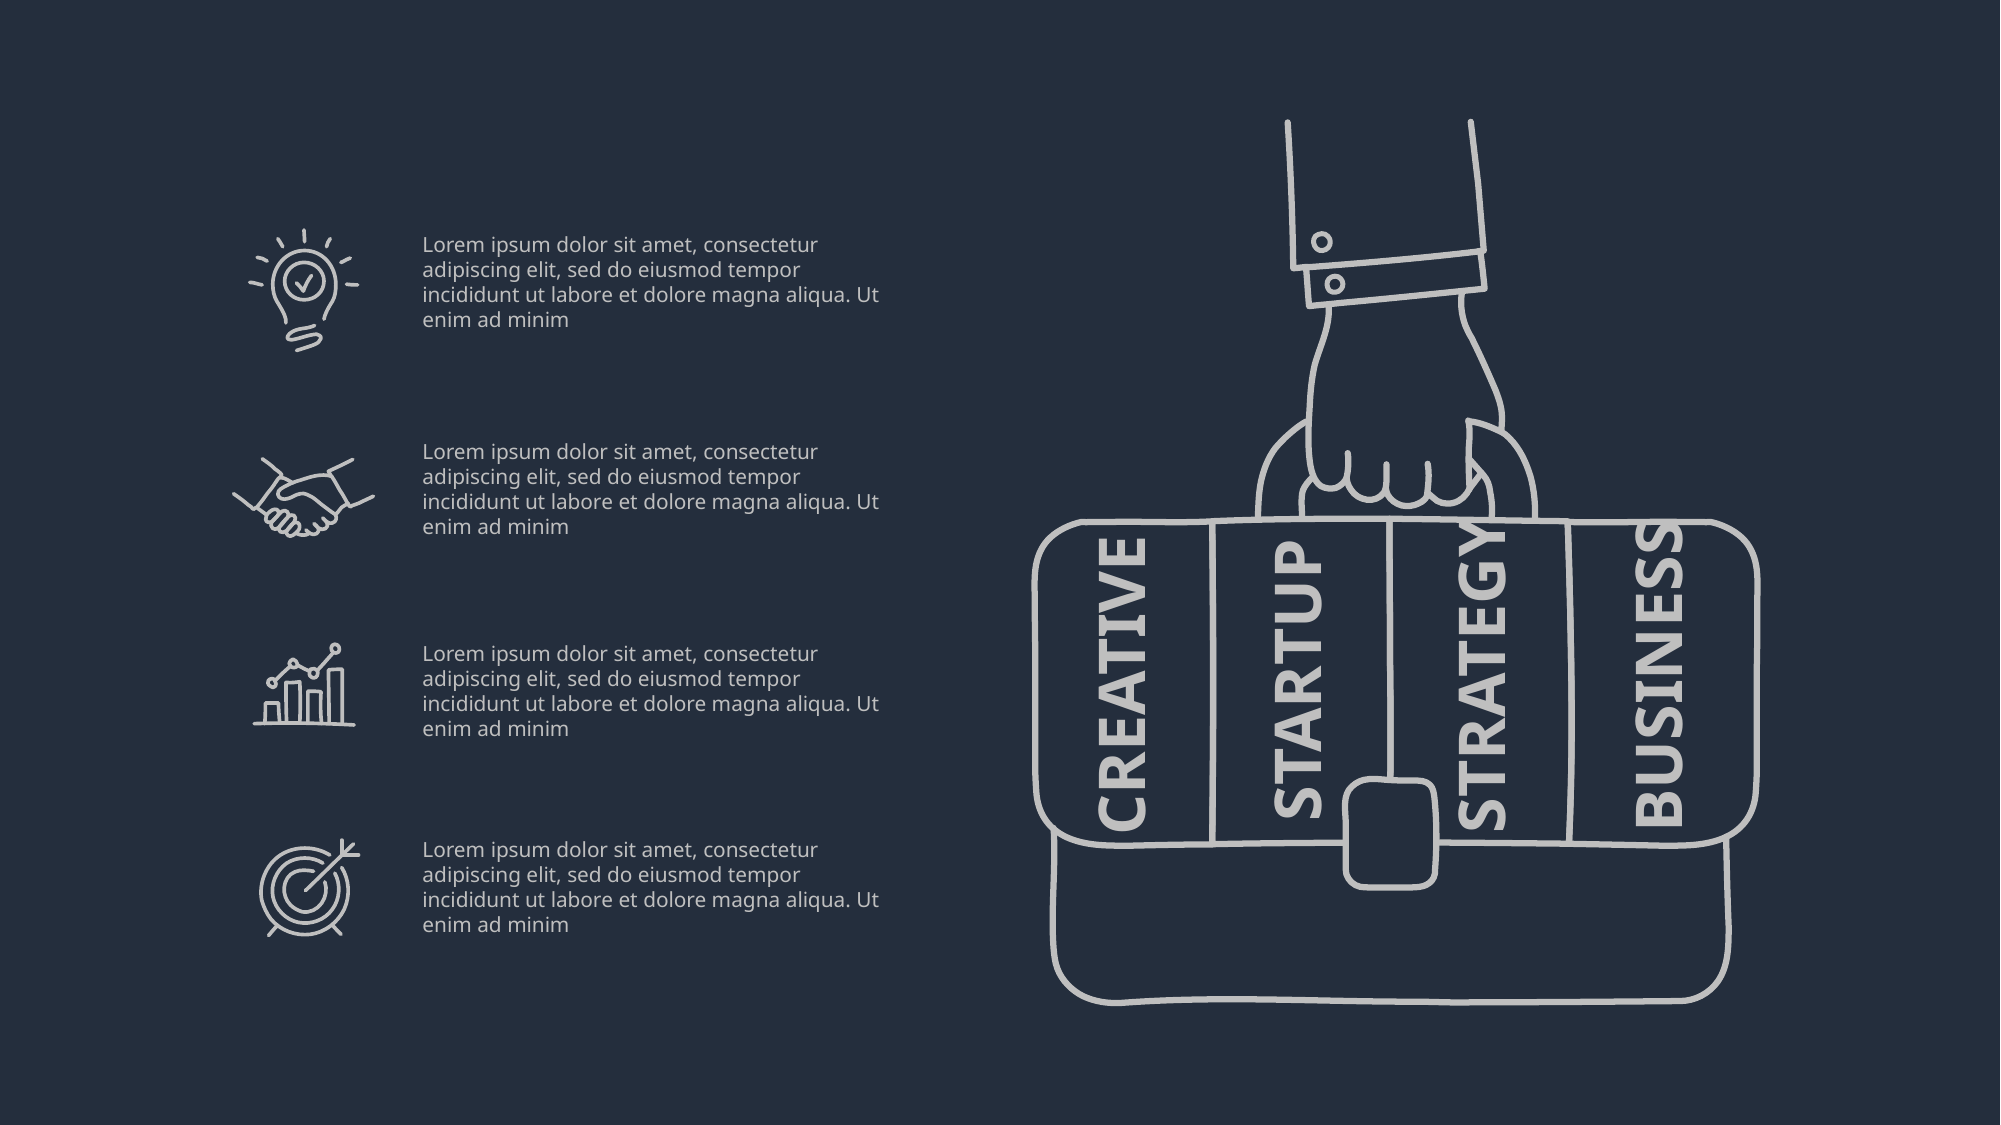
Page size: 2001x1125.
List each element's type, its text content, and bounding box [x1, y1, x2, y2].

text_box [267, 644, 340, 688]
text_box Lorem ipsum dolor sit amet, consectetur adipiscing elit, sed do eiusmod tempor incididunt ut labore et dolore magna aliqua. Ut enim ad minim [407, 431, 915, 546]
text_box [261, 840, 359, 936]
text_box Lorem ipsum dolor sit amet, consectetur adipiscing elit, sed do eiusmod tempor incididunt ut labore et dolore magna aliqua. Ut enim ad minim [407, 223, 915, 339]
text_box Lorem ipsum dolor sit amet, consectetur adipiscing elit, sed do eiusmod tempor incididunt ut labore et dolore magna aliqua. Ut enim ad minim [407, 633, 915, 748]
text_box Lorem ipsum dolor sit amet, consectetur adipiscing elit, sed do eiusmod tempor incididunt ut labore et dolore magna aliqua. Ut enim ad minim [407, 829, 915, 944]
text_box [272, 250, 336, 323]
text_box [233, 458, 374, 537]
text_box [1032, 121, 1760, 1004]
text_box [287, 325, 321, 351]
text_box [254, 669, 355, 725]
